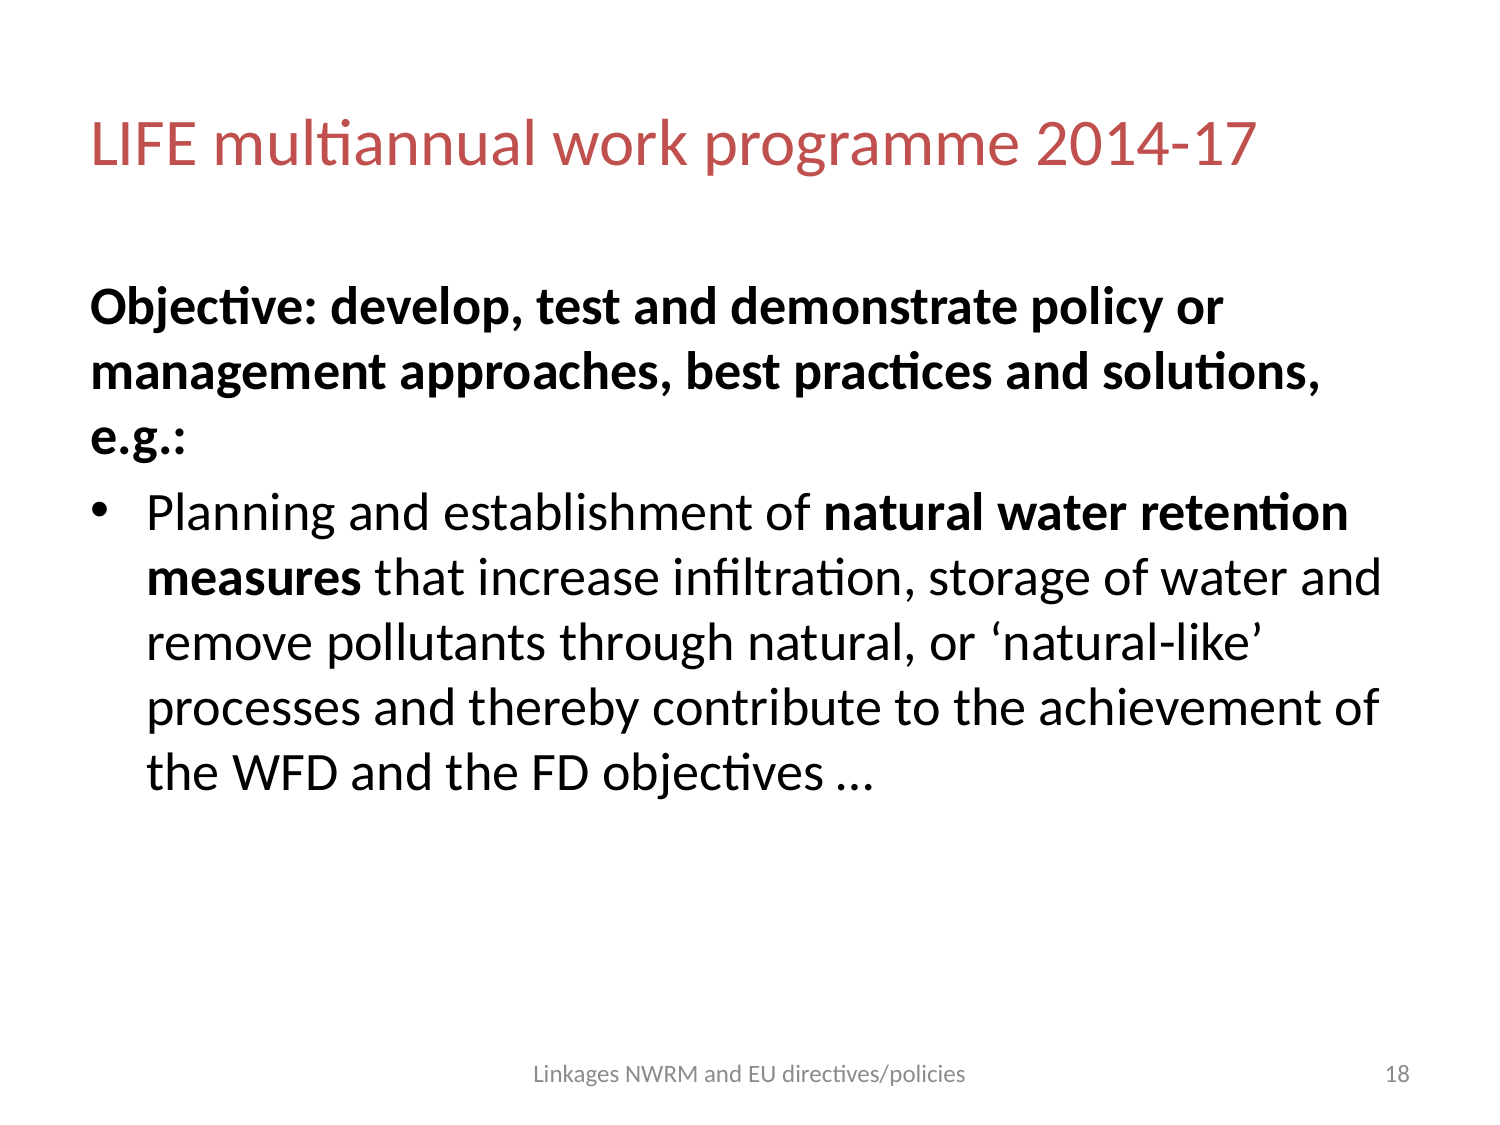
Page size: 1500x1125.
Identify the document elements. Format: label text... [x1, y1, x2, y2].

slide_number 18 [1074, 1042, 1425, 1103]
title LIFE multiannual work programme 2014-17 [75, 45, 1425, 233]
list Objective: develop, test and demonstrate policy or management approaches, best practices and solutions, e.g.: Planning and establishment of natural water retention measures that increase infiltration, storage of water and remove pollutants through natural, or ‘natural-like’ processes and thereby contribute to the achievement of the WFD and the FD objectives … [75, 262, 1425, 1005]
footer Linkages NWRM and EU directives/policies [512, 1042, 988, 1103]
